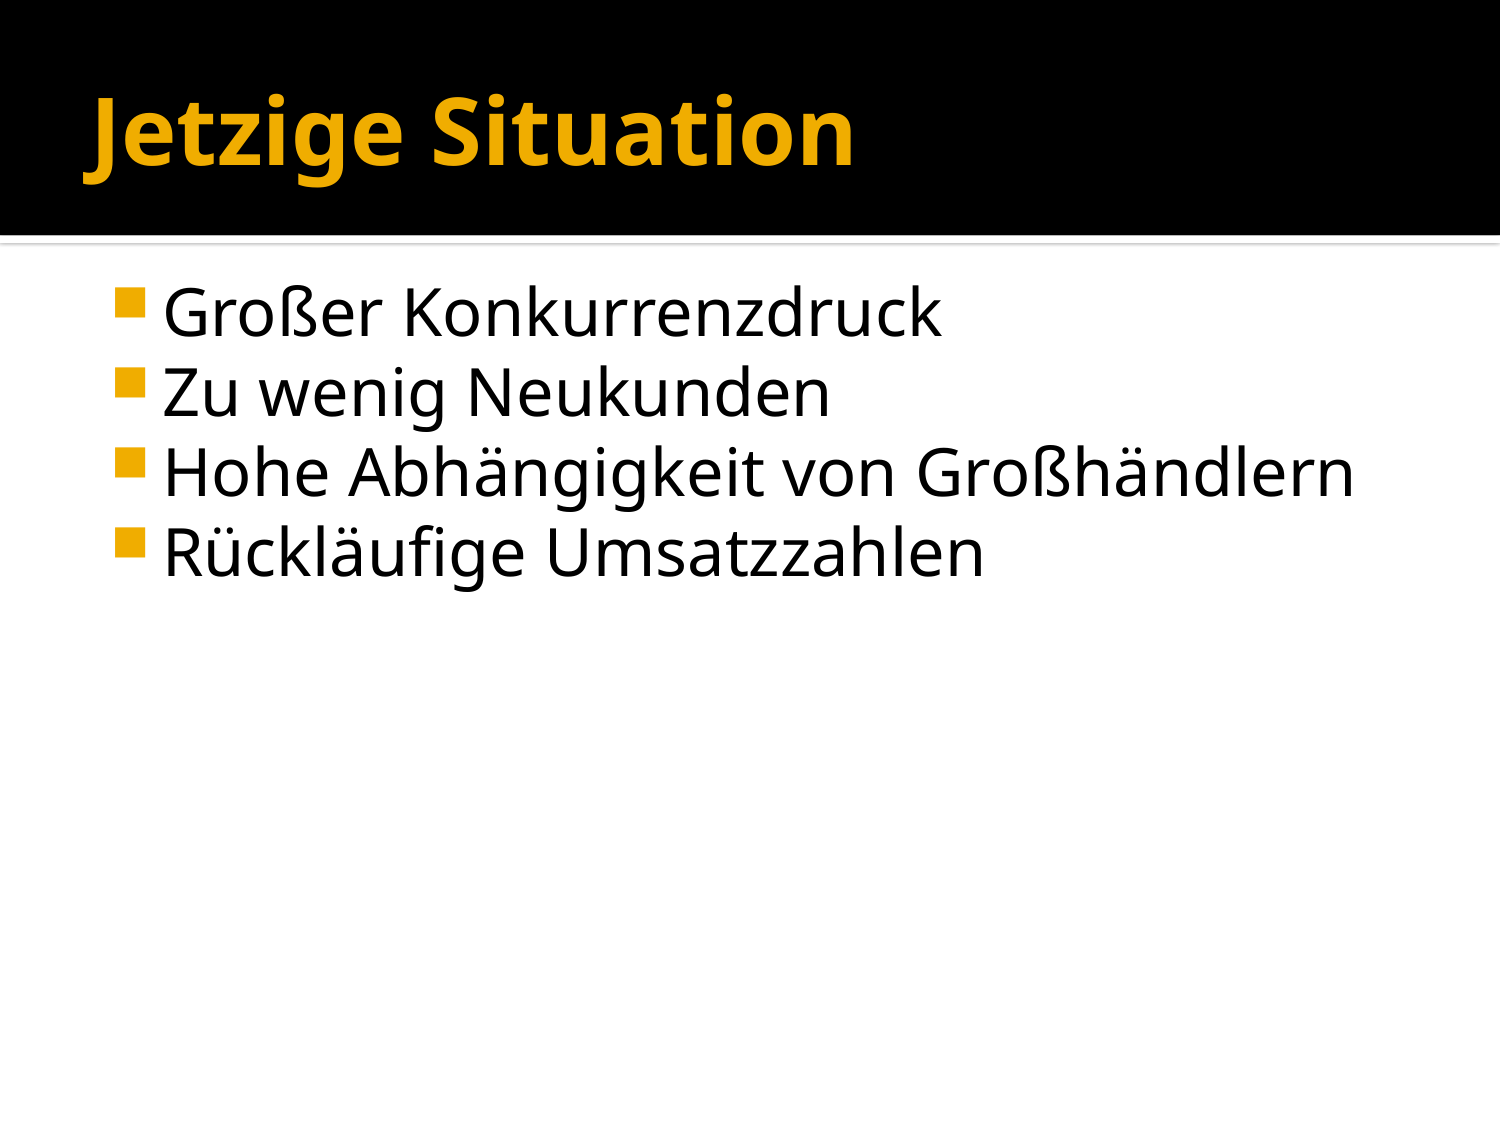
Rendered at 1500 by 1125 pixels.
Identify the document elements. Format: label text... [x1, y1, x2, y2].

list Großer Konkurrenzdruck Zu wenig Neukunden Hohe Abhängigkeit von Großhändlern Rückläufige Umsatzzahlen [75, 262, 1425, 1034]
title Jetzige Situation [75, 24, 1425, 231]
